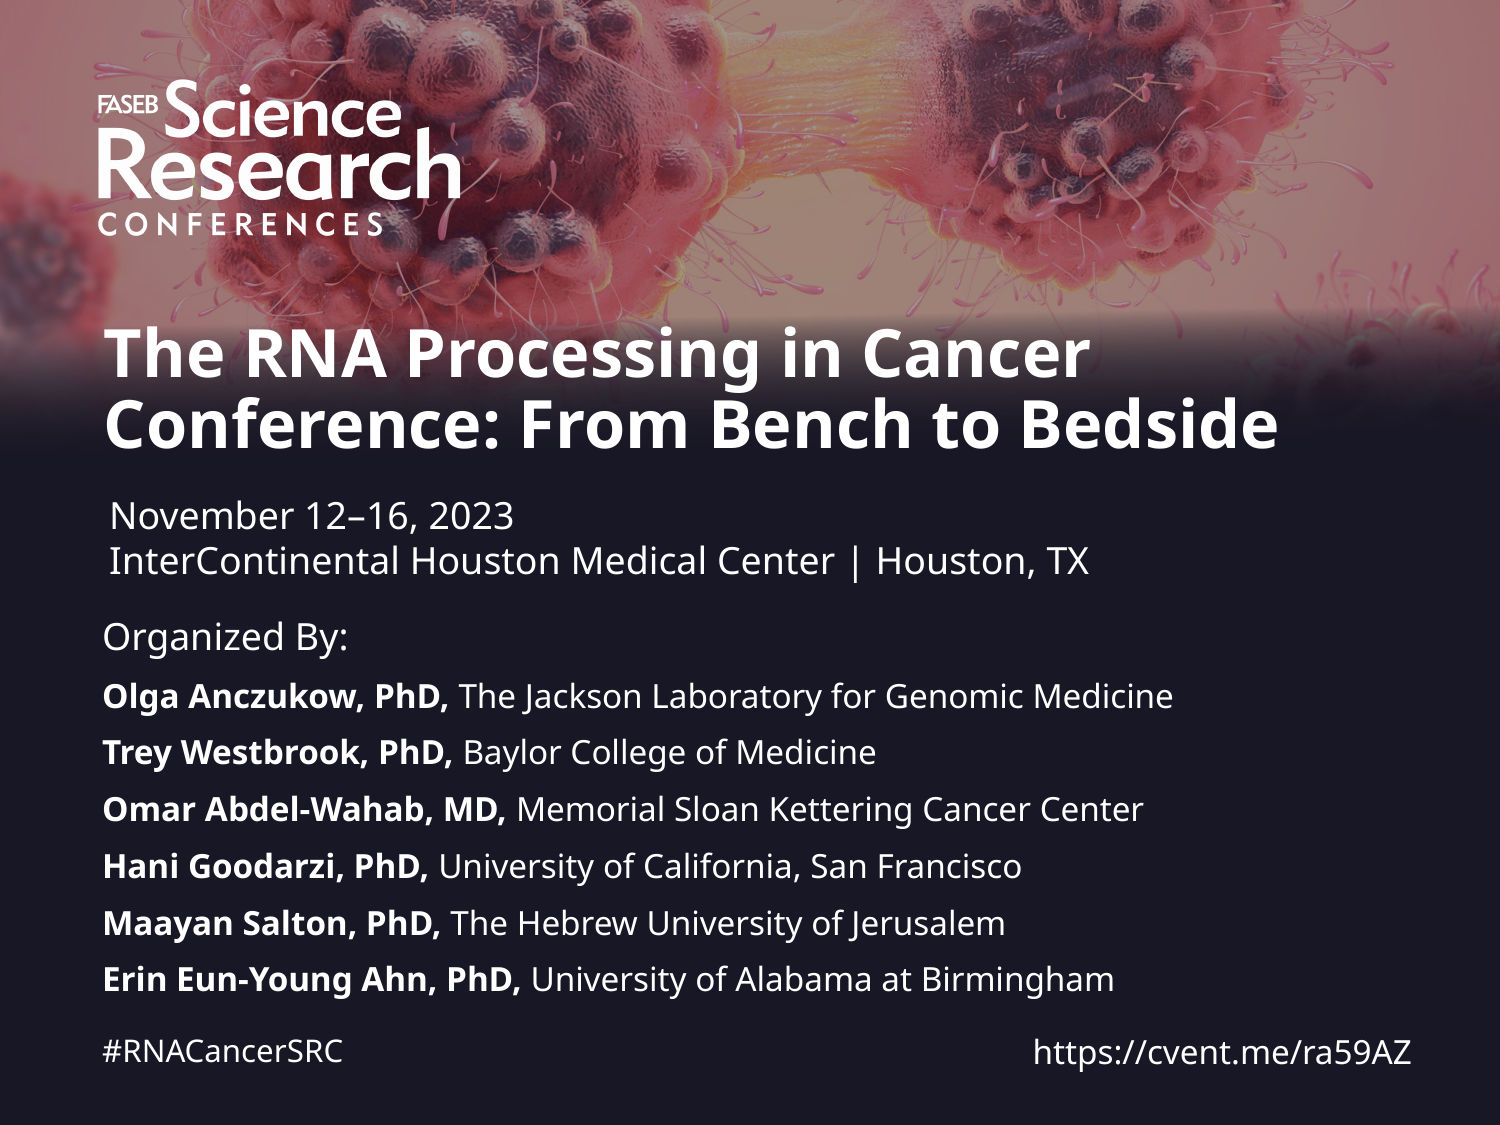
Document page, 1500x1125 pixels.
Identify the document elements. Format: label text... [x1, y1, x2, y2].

text_box Organized By: Olga Anczukow, PhD, The Jackson Laboratory for Genomic Medicine Trey Westbrook, PhD, Baylor College of Medicine Omar Abdel-Wahab, MD, Memorial Sloan Kettering Cancer Center Hani Goodarzi, PhD, University of California, San Francisco Maayan Salton, PhD, The Hebrew University of Jerusalem Erin Eun-Young Ahn, PhD, University of Alabama at Birmingham [86, 610, 1500, 930]
text_box https://cvent.me/ra59AZ [938, 1028, 1428, 1089]
text_box November 12–16, 2023 InterContinental Houston Medical Center | Houston, TX [94, 484, 1421, 610]
picture [0, 0, 1500, 1125]
text_box #RNACancerSRC [86, 1028, 576, 1089]
text_box The RNA Processing in Cancer Conference: From Bench to Bedside [88, 311, 1430, 452]
